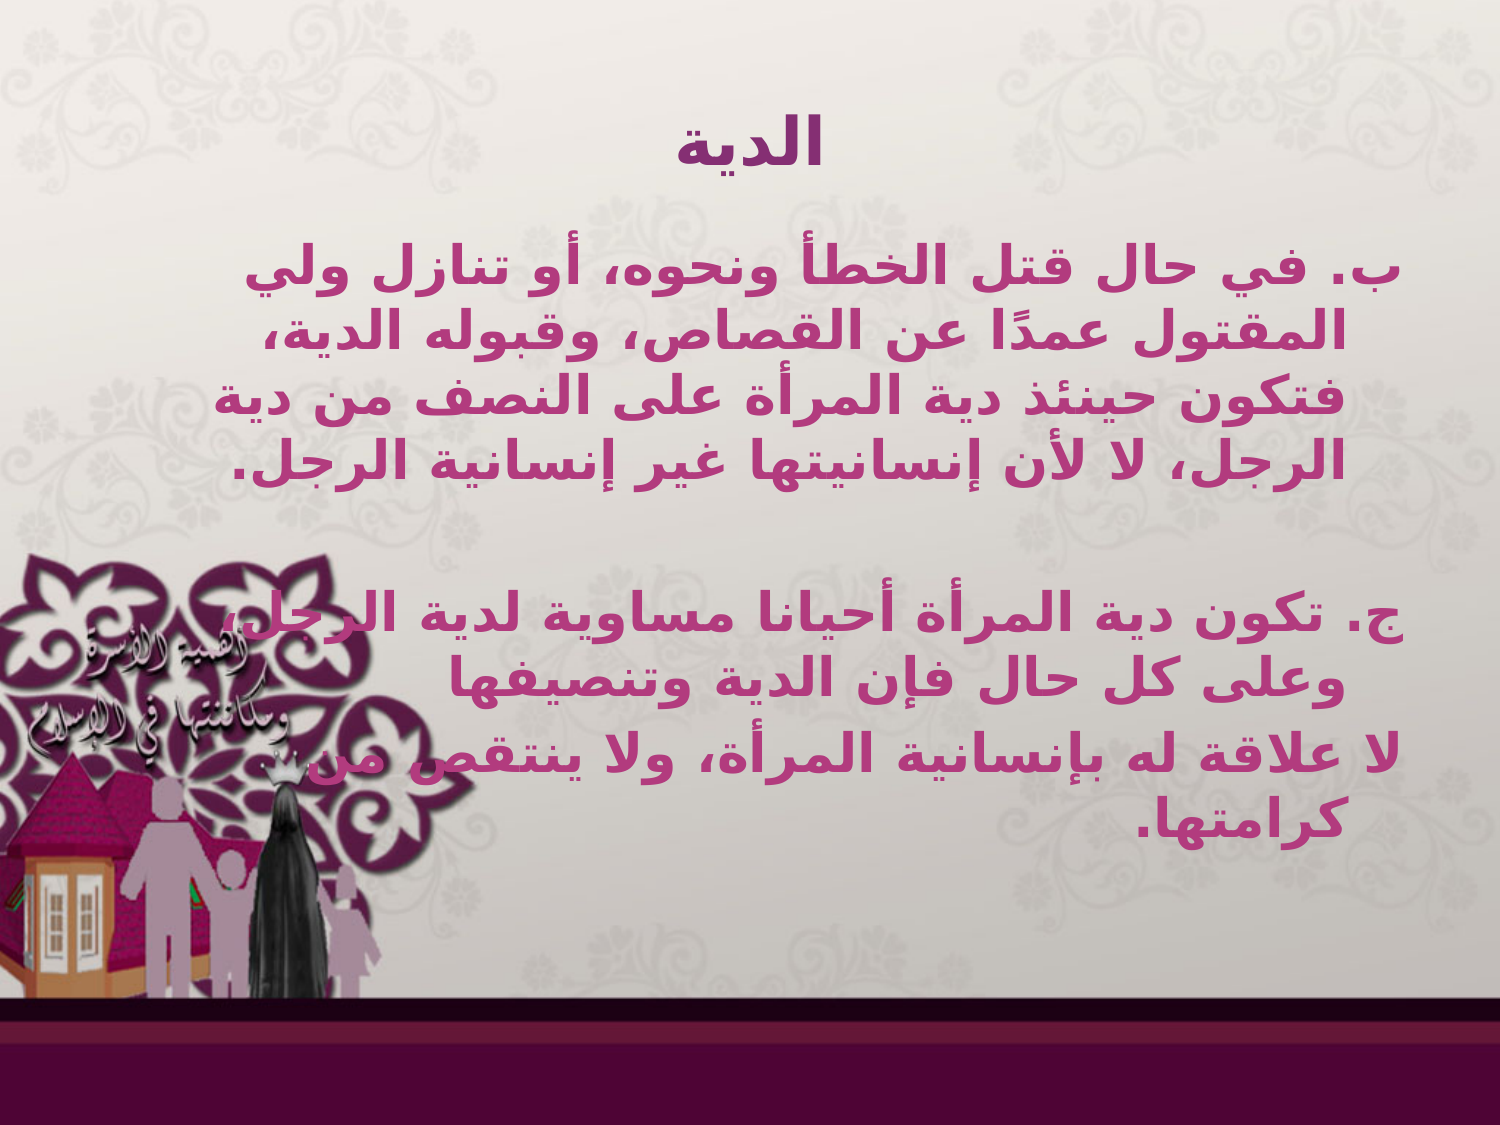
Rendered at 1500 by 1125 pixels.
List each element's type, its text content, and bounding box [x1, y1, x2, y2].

picture [0, 0, 1500, 1125]
title الدية [74, 44, 1426, 233]
list ب. في حال قتل الخطأ ونحوه، أو تنازل ولي المقتول عمدًا عن القصاص، وقبوله الدية، فتكون حينئذ دية المرأة على النصف من دية الرجل، لا لأن إنسانيتها غير إنسانية الرجل. ج. تكون دية المرأة أحيانا مساوية لدية الرجل، وعلى كل حال فإن الدية وتنصيفها لا علاقة له بإنسانية المرأة، ولا ينتقص من كرامتها. [70, 222, 1421, 966]
